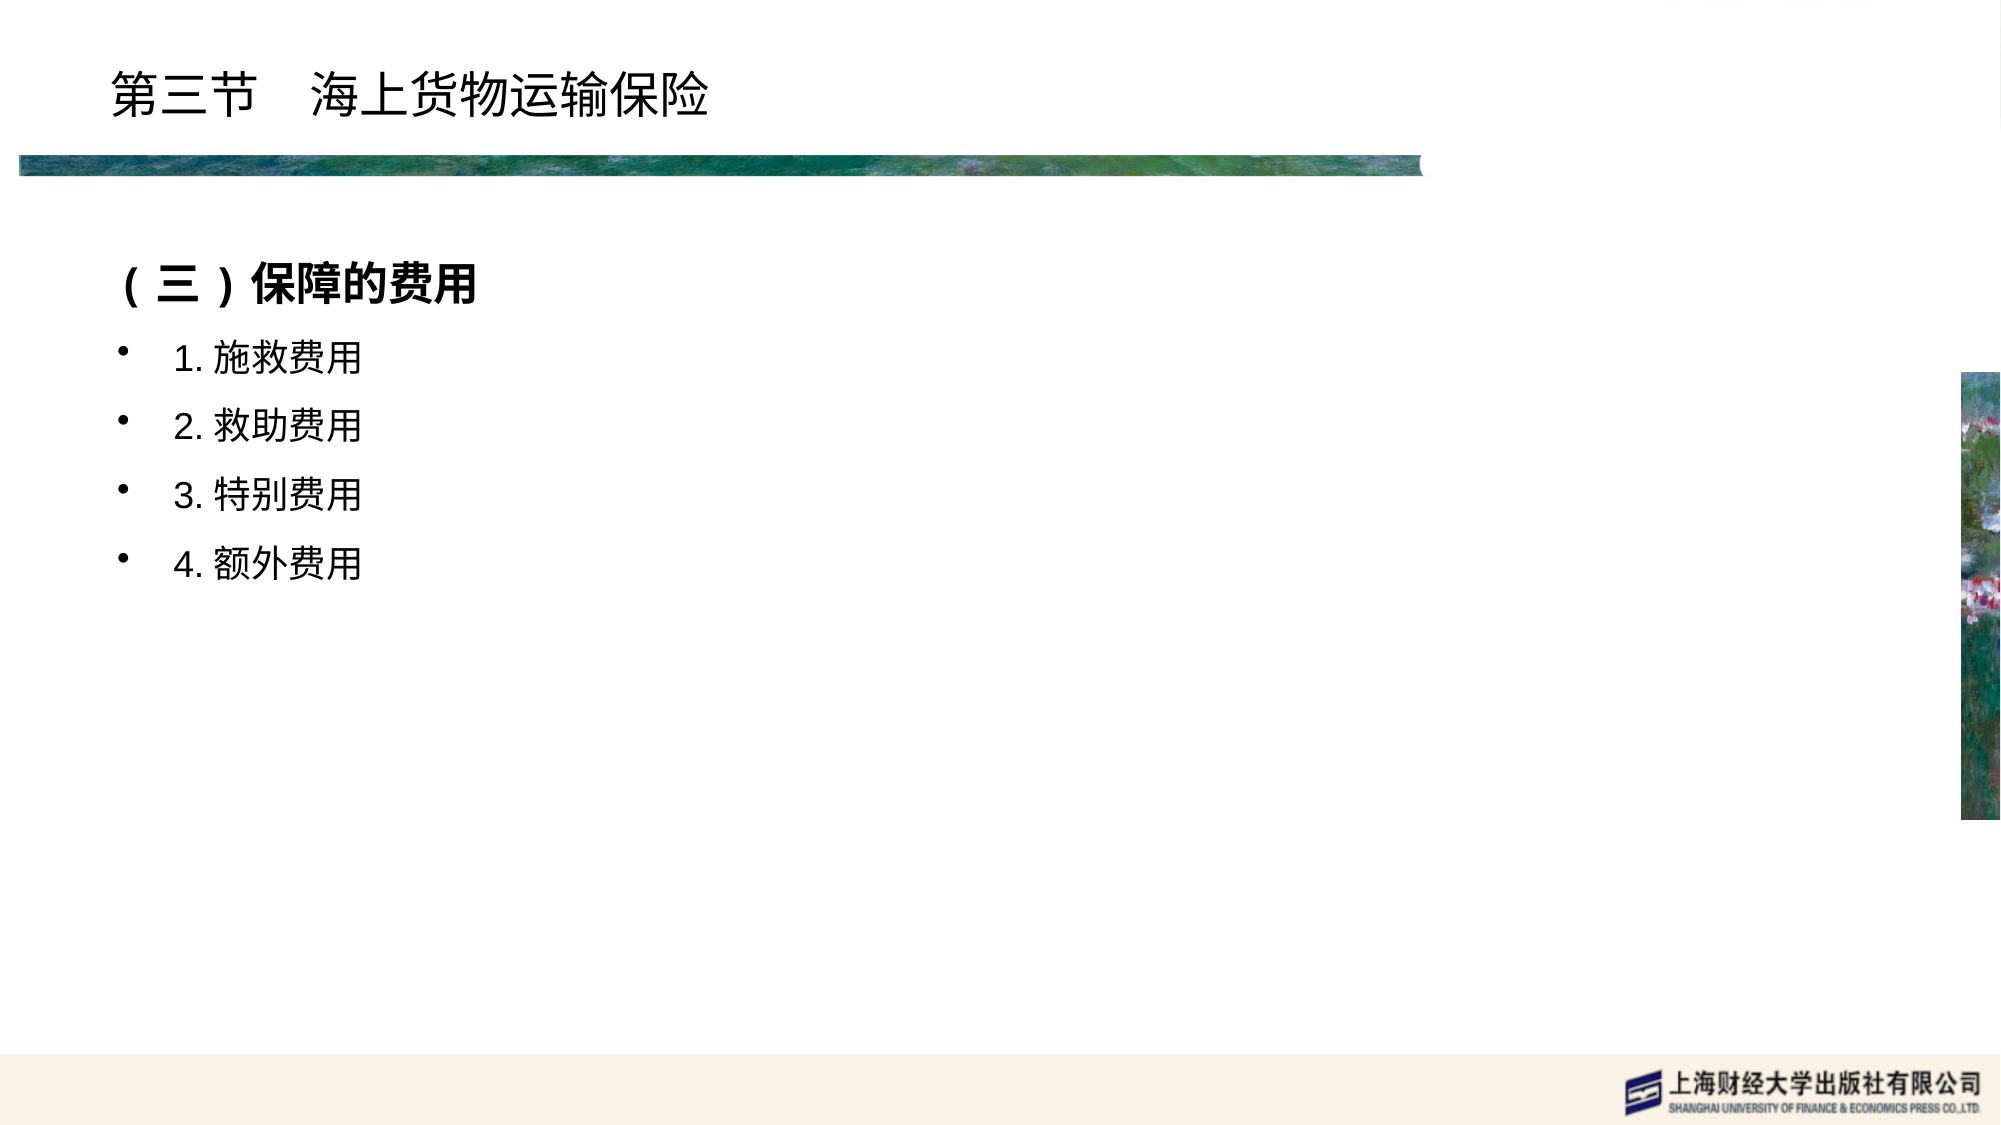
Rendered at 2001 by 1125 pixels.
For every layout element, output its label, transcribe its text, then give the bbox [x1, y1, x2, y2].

title 第三节 海上货物运输保险 [94, 42, 1451, 146]
picture [0, 0, 2001, 1125]
list (三)保障的费用 1.施救费用 2.救助费用 3.特别费用 4.额外费用 [102, 233, 1898, 1032]
